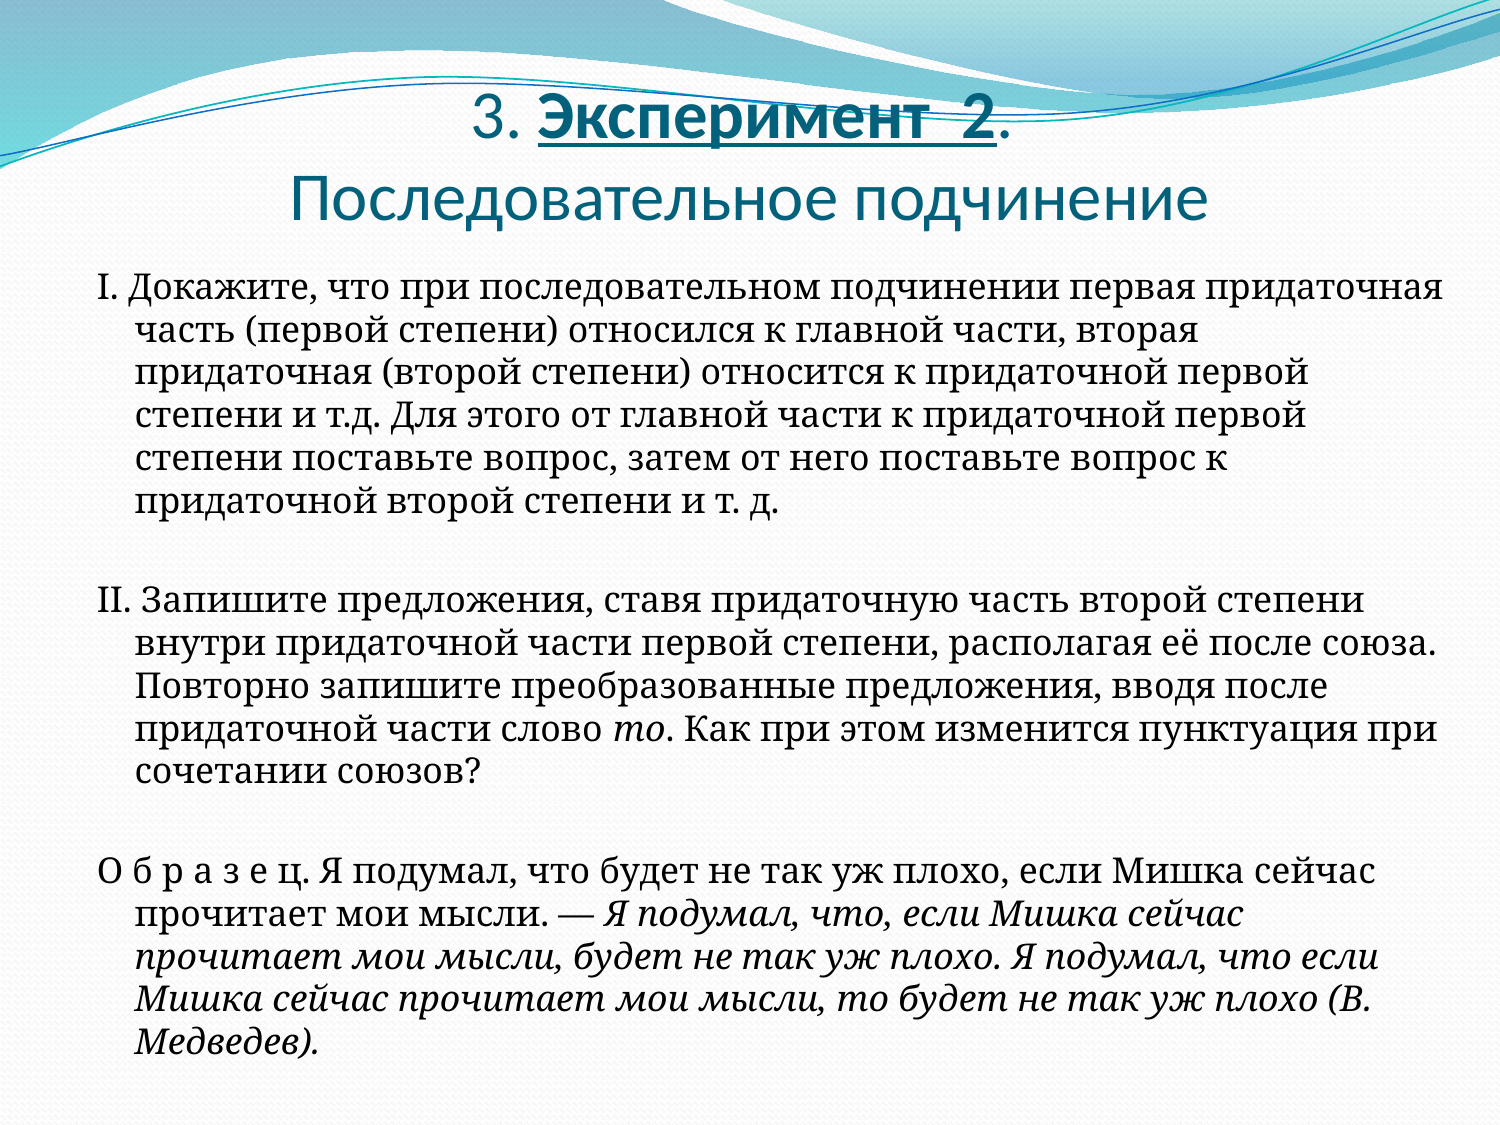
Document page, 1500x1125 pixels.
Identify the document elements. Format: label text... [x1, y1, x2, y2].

title 3. Эксперимент 2. Последовательное подчинение [75, 58, 1425, 235]
list І. Докажите, что при последовательном подчинении первая придаточная часть (первой степени) относился к главной части, вторая придаточная (второй степени) относится к придаточной первой степени и т.д. Для этого от главной части к придаточной первой степени поставьте вопрос, затем от него поставьте вопрос к придаточной второй степени и т. д. ІІ. Запишите предложения, ставя придаточную часть второй степени внутри придаточной части первой степени, располагая её после союза. Повторно запишите преобразованные предложения, вводя после придаточной части слово то. Как при этом изменится пунктуация при сочетании союзов? О б р а з е ц. Я подумал, что будет не так уж плохо, если Мишка сейчас прочитает мои мысли. — Я подумал, что, если Мишка сейчас прочитает мои мысли, будет не так уж плохо. Я подумал, что если Мишка сейчас прочитает мои мысли, то будет не так уж плохо (В. Медведев). [82, 210, 1461, 1079]
